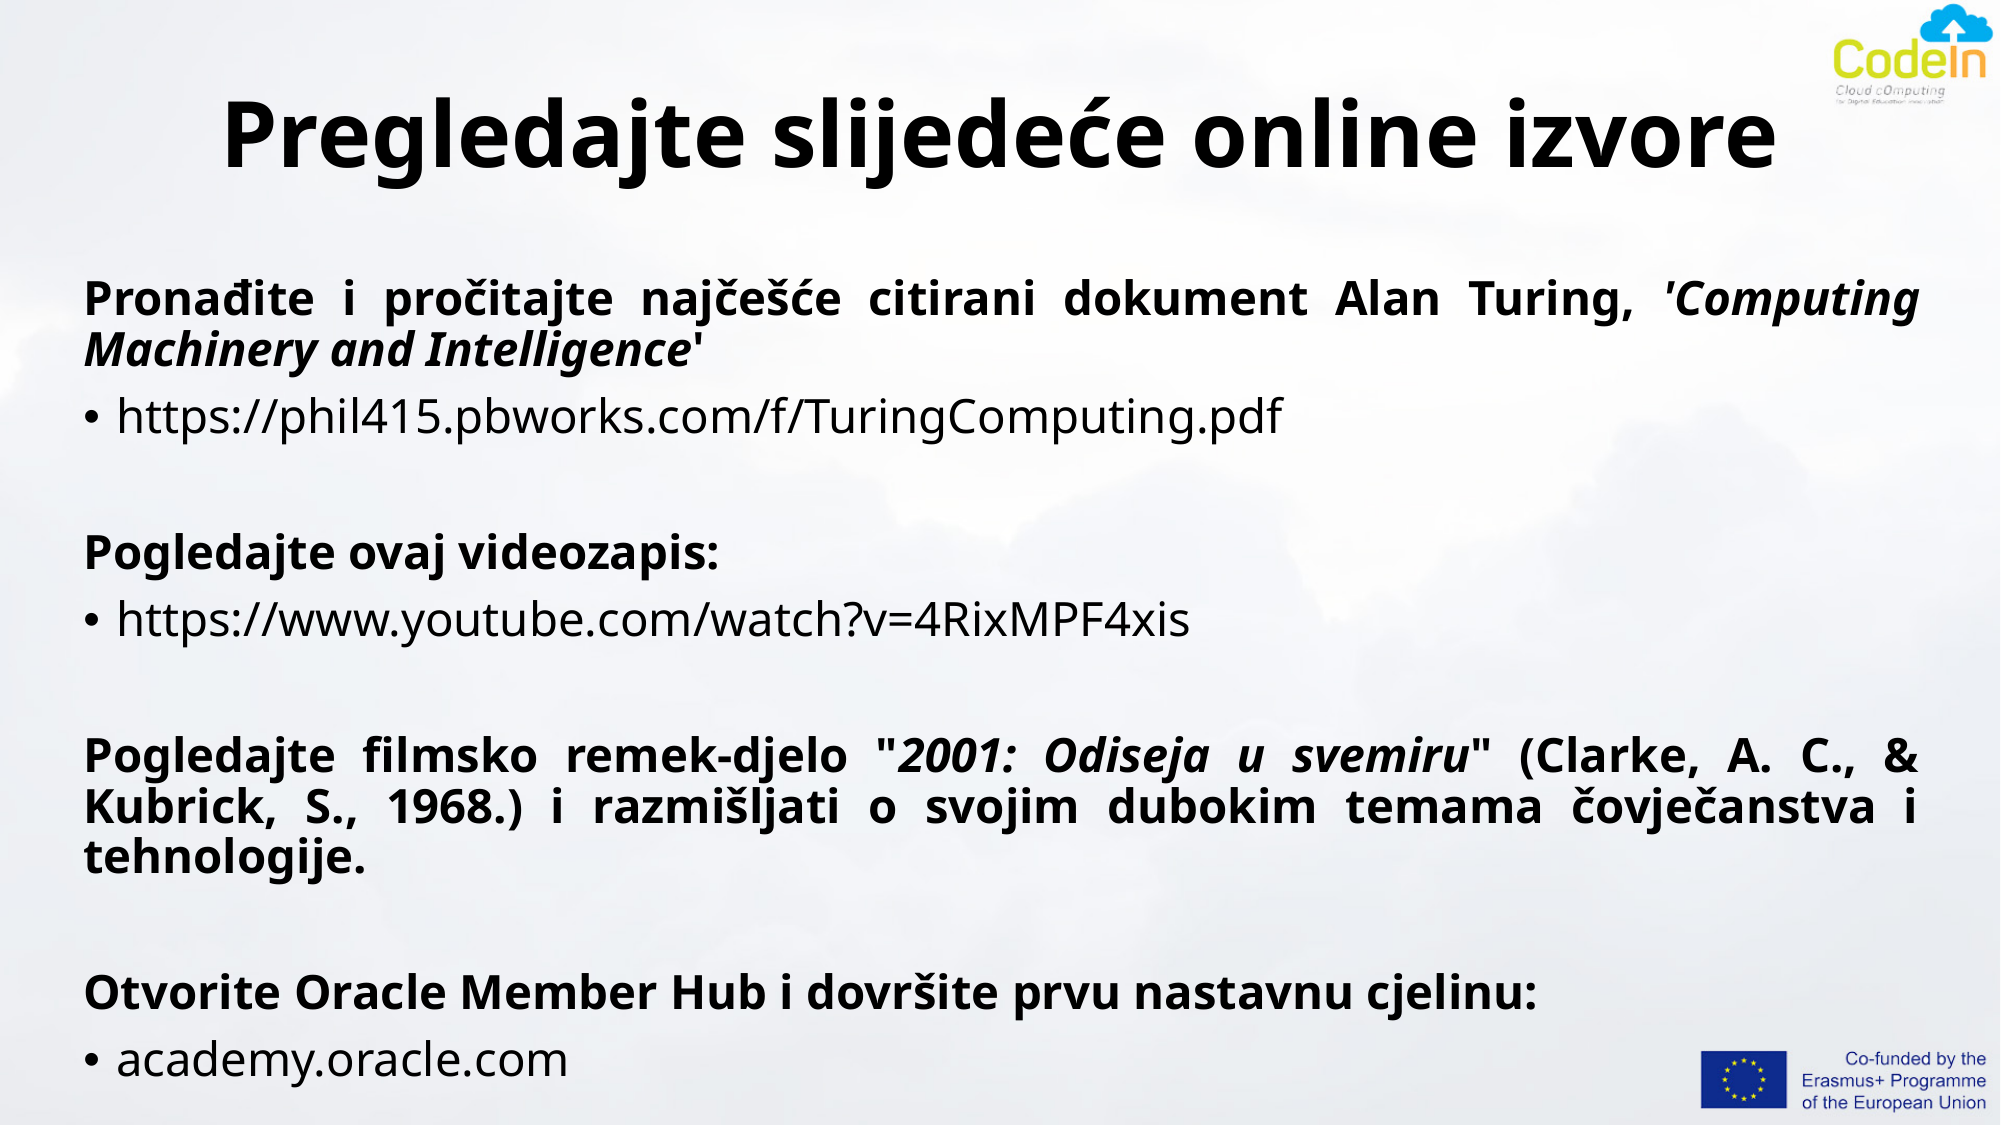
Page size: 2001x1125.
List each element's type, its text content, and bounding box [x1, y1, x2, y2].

title Pregledajte slijedeće online izvore [137, 28, 1863, 247]
picture [0, 0, 2001, 1125]
list Pronađite i pročitajte najčešće citirani dokument Alan Turing, 'Computing Machinery and Intelligence' https://phil415.pbworks.com/f/TuringComputing.pdf Pogledajte ovaj videozapis: https://www.youtube.com/watch?v=4RixMPF4xis Pogledajte filmsko remek-djelo "2001: Odiseja u svemiru" (Clarke, A. C., & Kubrick, S., 1968.) i razmišljati o svojim dubokim temama čovječanstva i tehnologije. Otvorite Oracle Member Hub i dovršite prvu nastavnu cjelinu: academy.oracle.com [68, 267, 1935, 1097]
